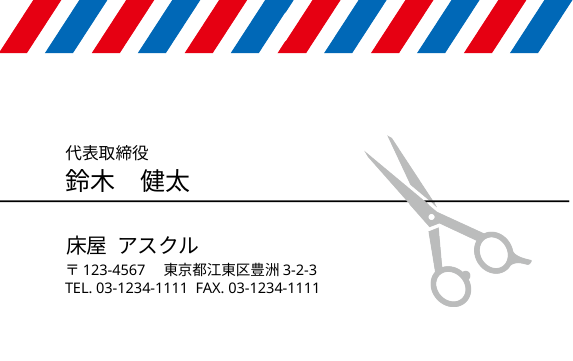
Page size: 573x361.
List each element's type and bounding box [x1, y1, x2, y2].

picture [0, 0, 573, 307]
